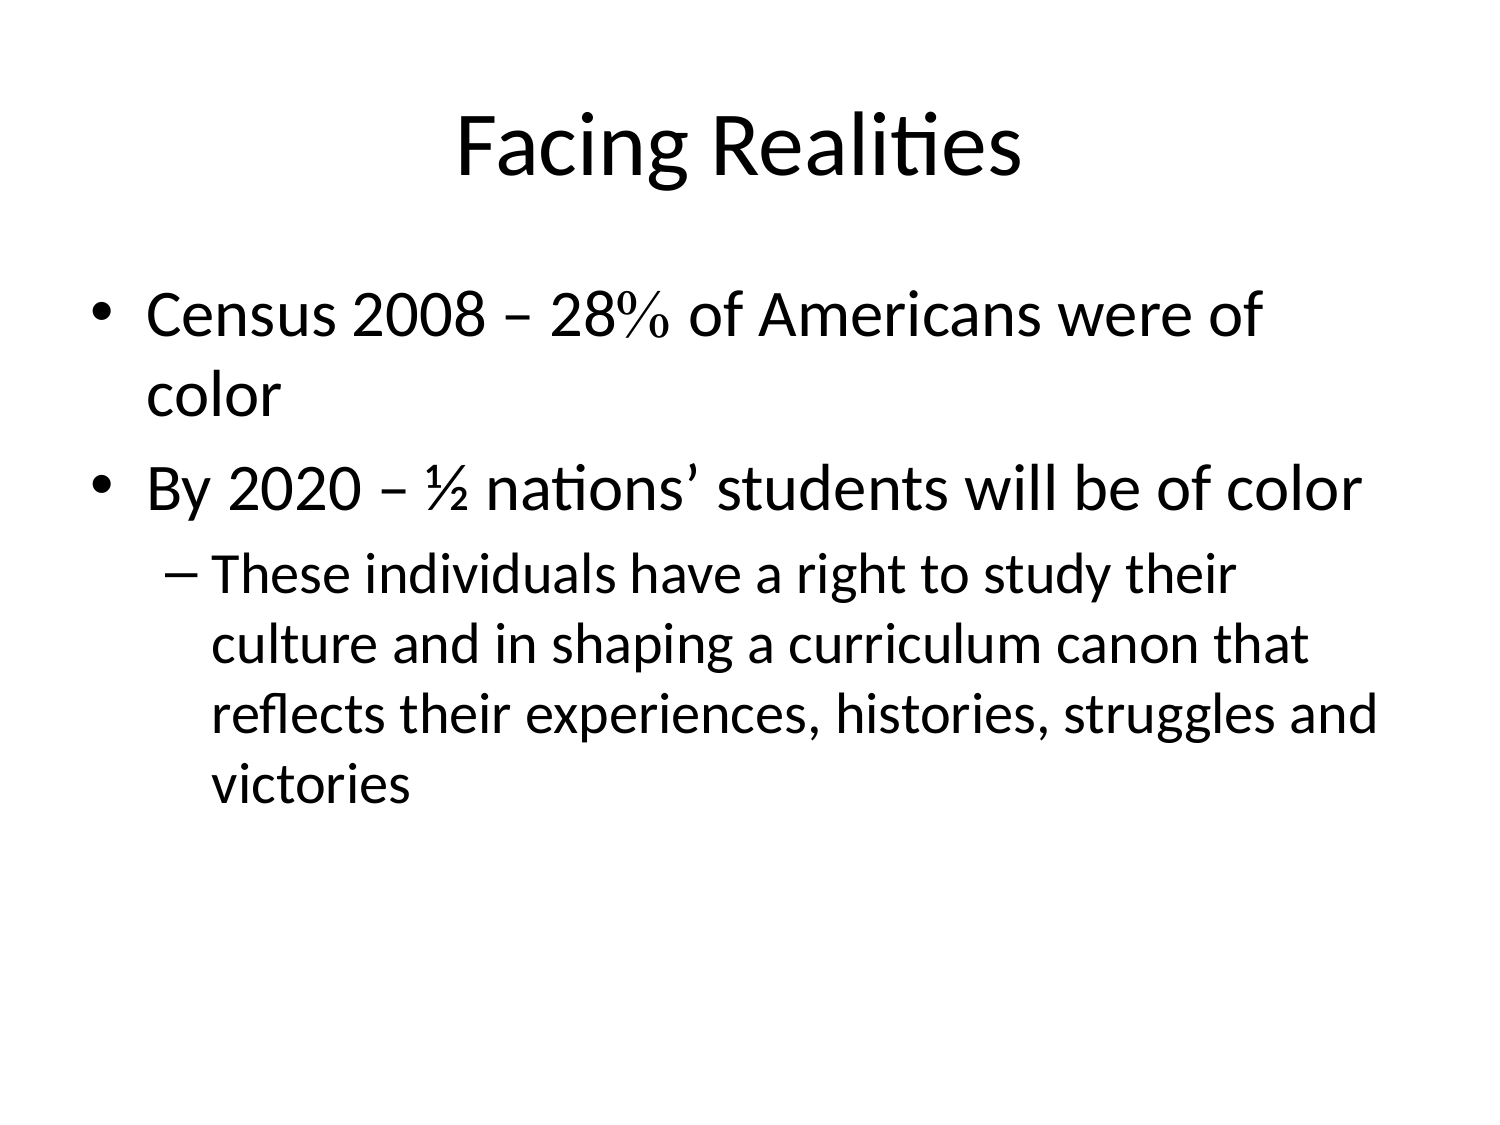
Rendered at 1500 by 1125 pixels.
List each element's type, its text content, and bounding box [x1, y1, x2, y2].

list Census 2008 – 28 of Americans were of color By 2020 – ½ nations’ students will be of color These individuals have a right to study their culture and in shaping a curriculum canon that reflects their experiences, histories, struggles and victories [75, 262, 1425, 1005]
title Facing Realities [75, 45, 1425, 233]
